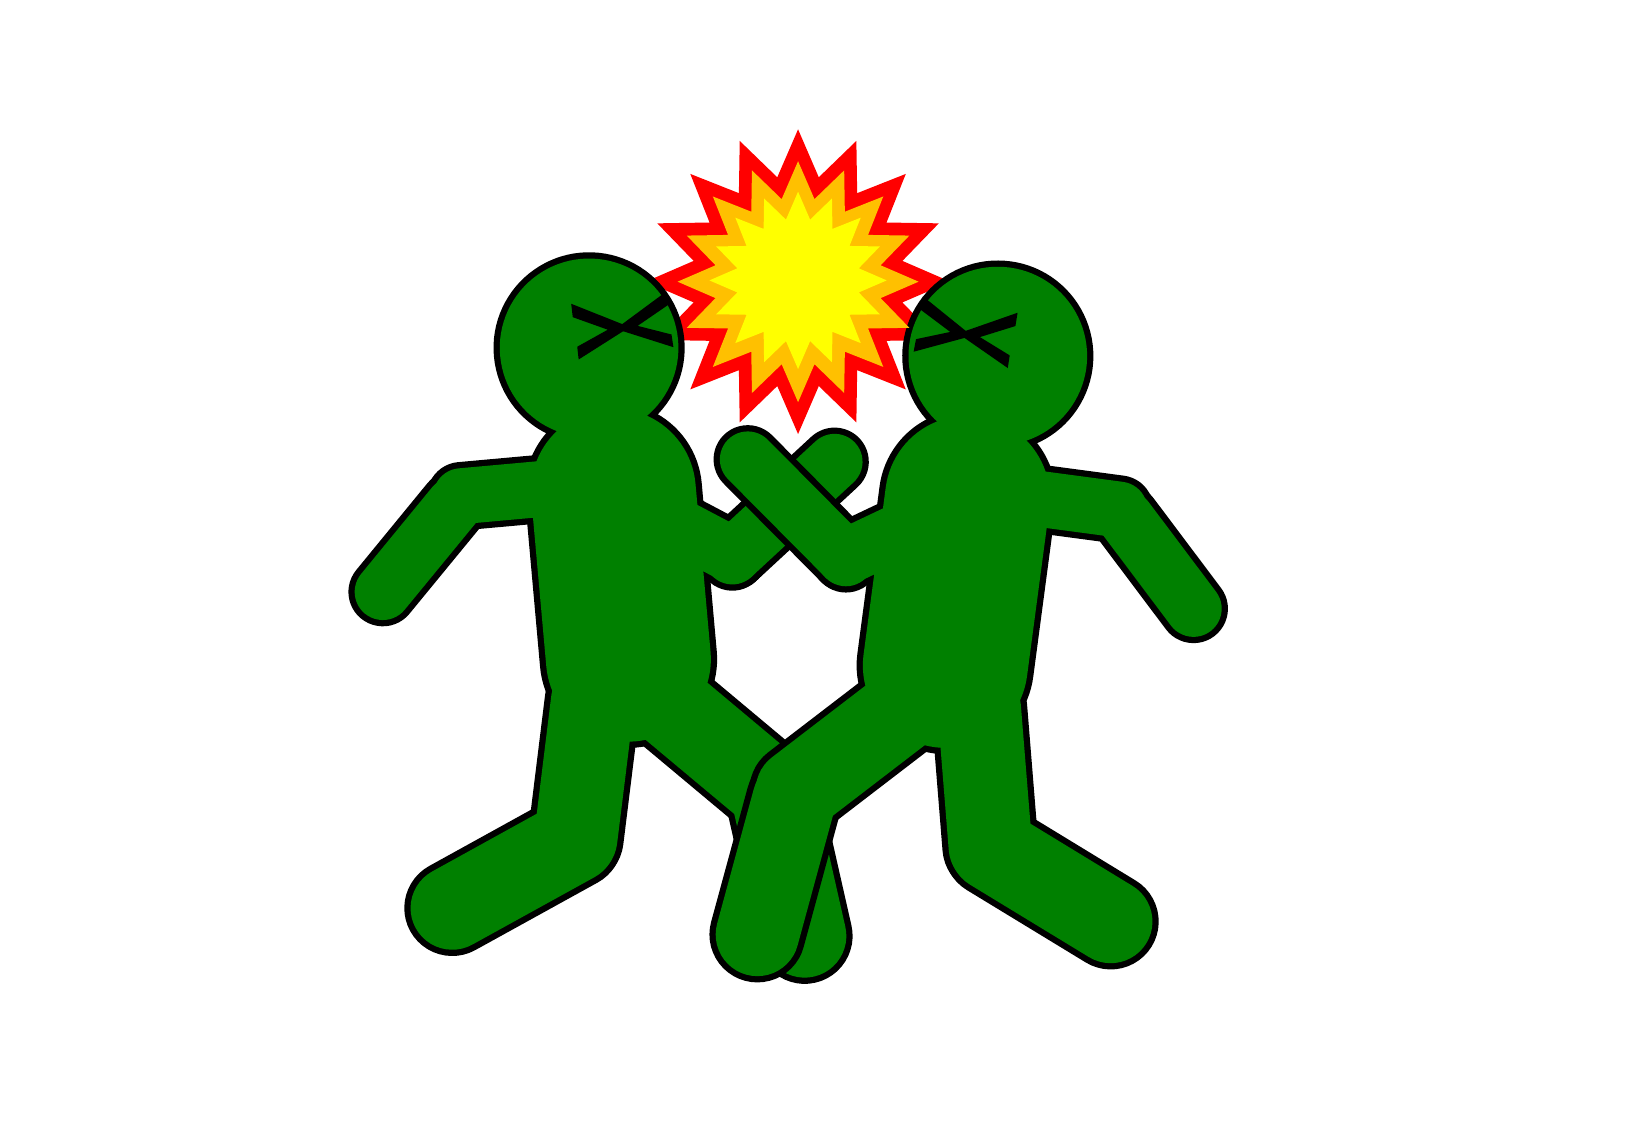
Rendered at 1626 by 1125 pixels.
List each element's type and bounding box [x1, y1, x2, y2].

text_box [374, 129, 1202, 980]
